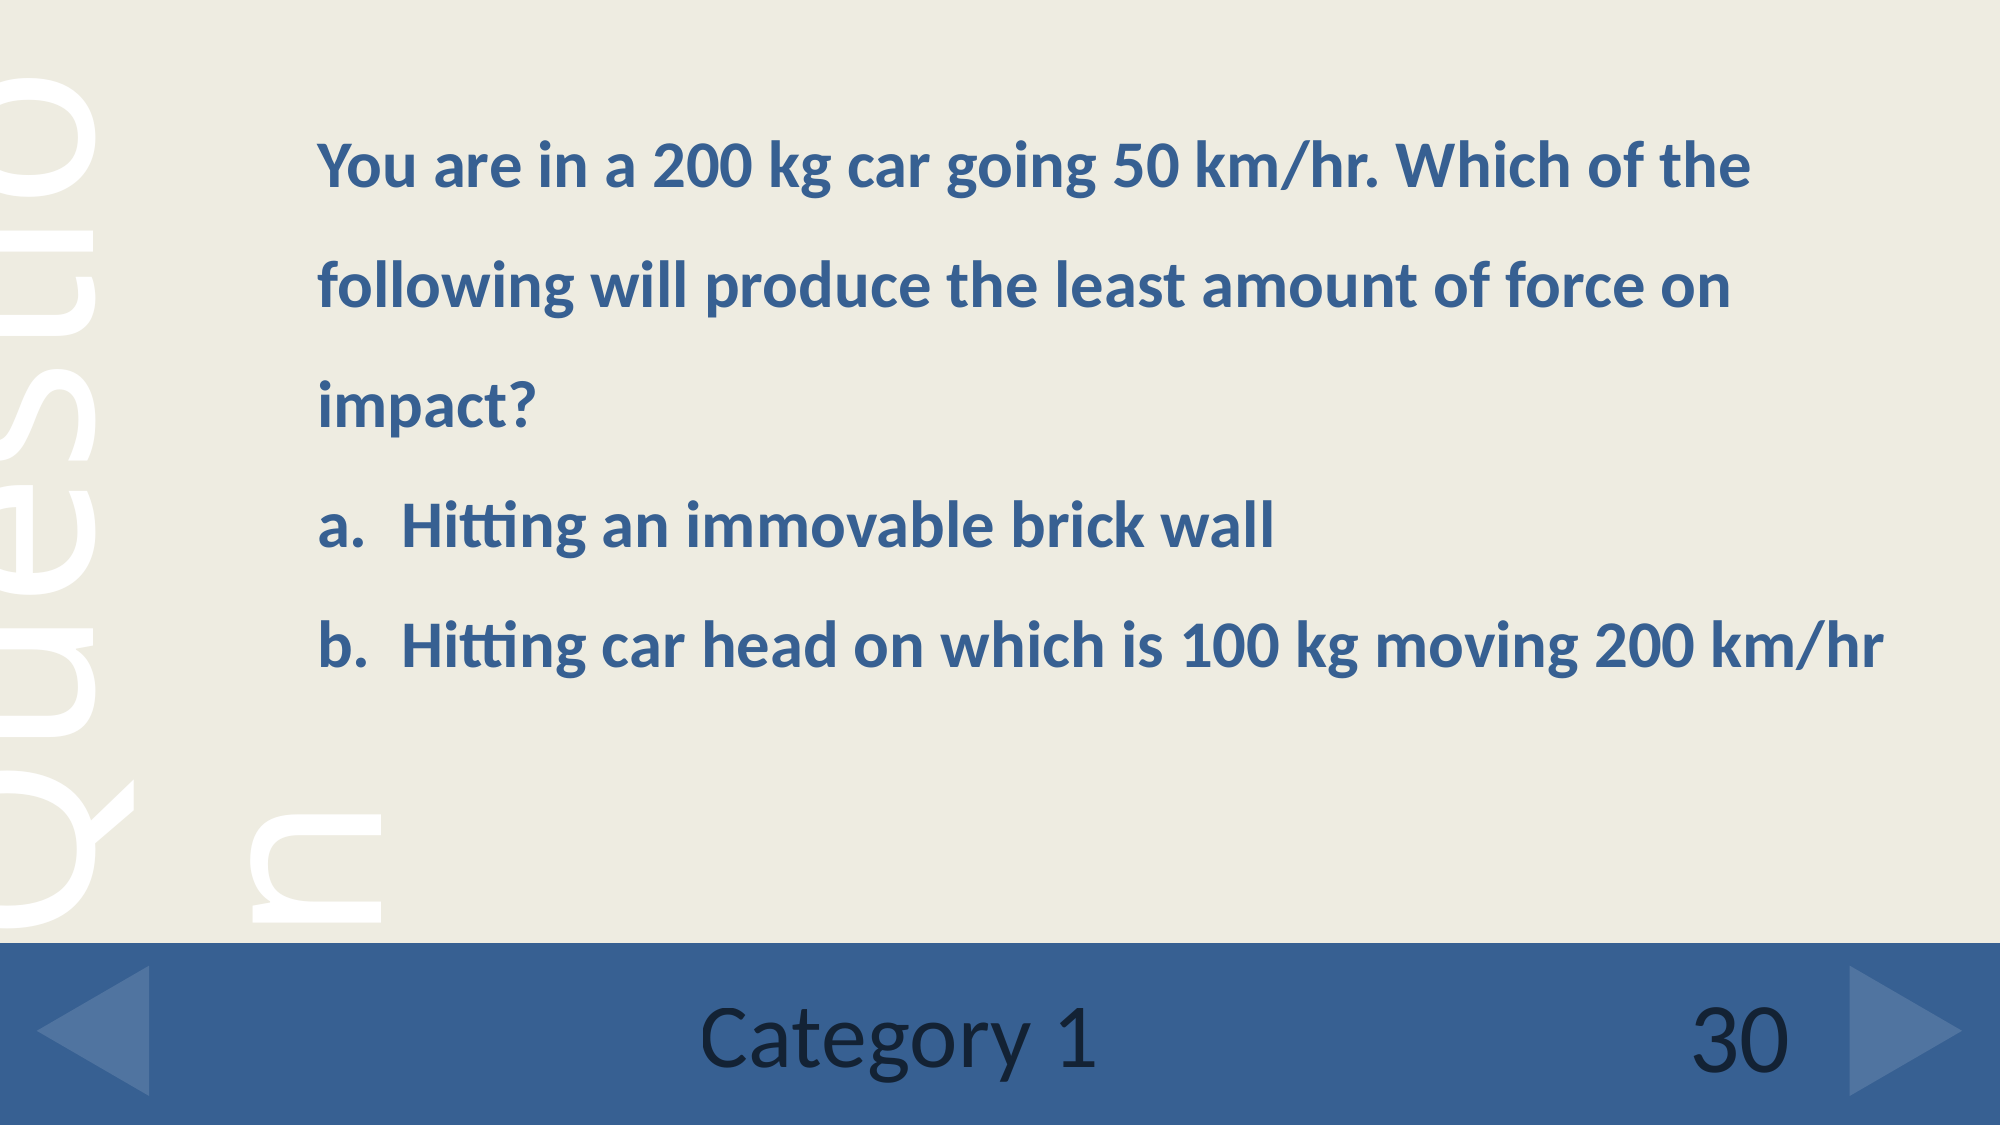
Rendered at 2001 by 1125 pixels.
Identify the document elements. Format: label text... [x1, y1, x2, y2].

list 30 [1800, 967, 1806, 1097]
title Category 1 [0, 937, 1800, 1125]
list You are in a 200 kg car going 50 km/hr. Which of the following will produce the least amount of force on impact? Hitting an immovable brick wall Hitting car head on which is 100 kg moving 200 km/hr [302, 111, 1935, 850]
